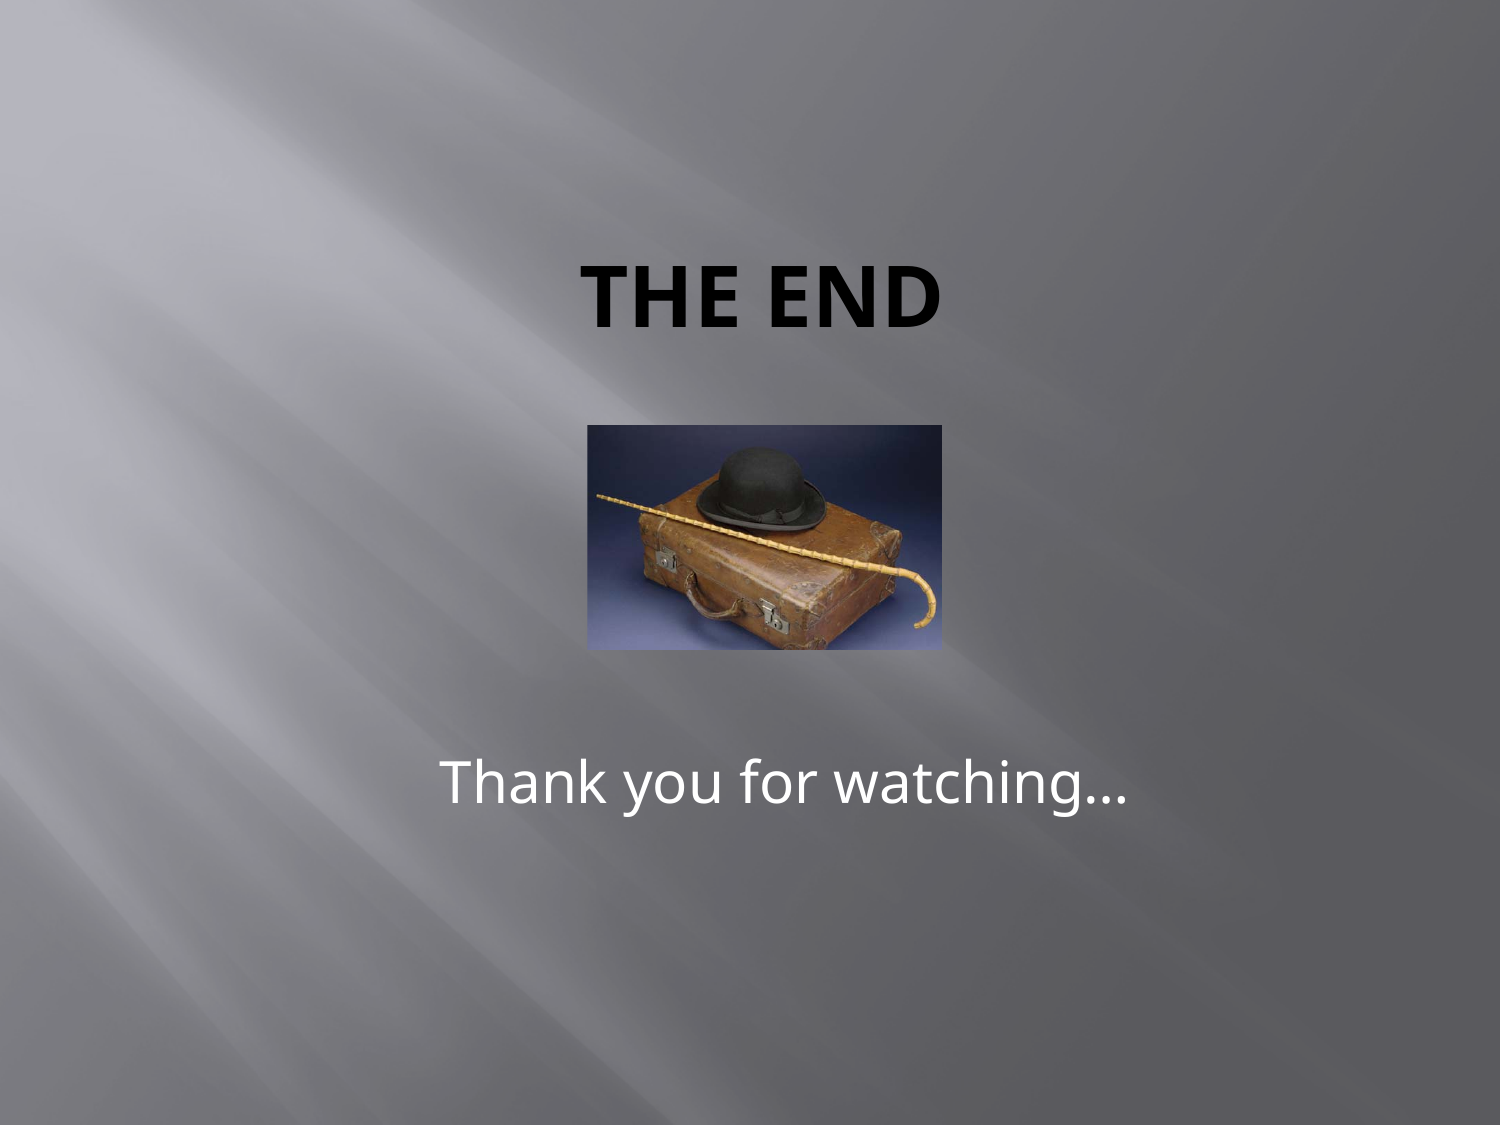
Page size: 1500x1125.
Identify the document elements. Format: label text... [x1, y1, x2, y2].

text_box Thank you for watching… [425, 737, 1375, 823]
picture [587, 424, 963, 651]
title THE END [87, 200, 1438, 388]
